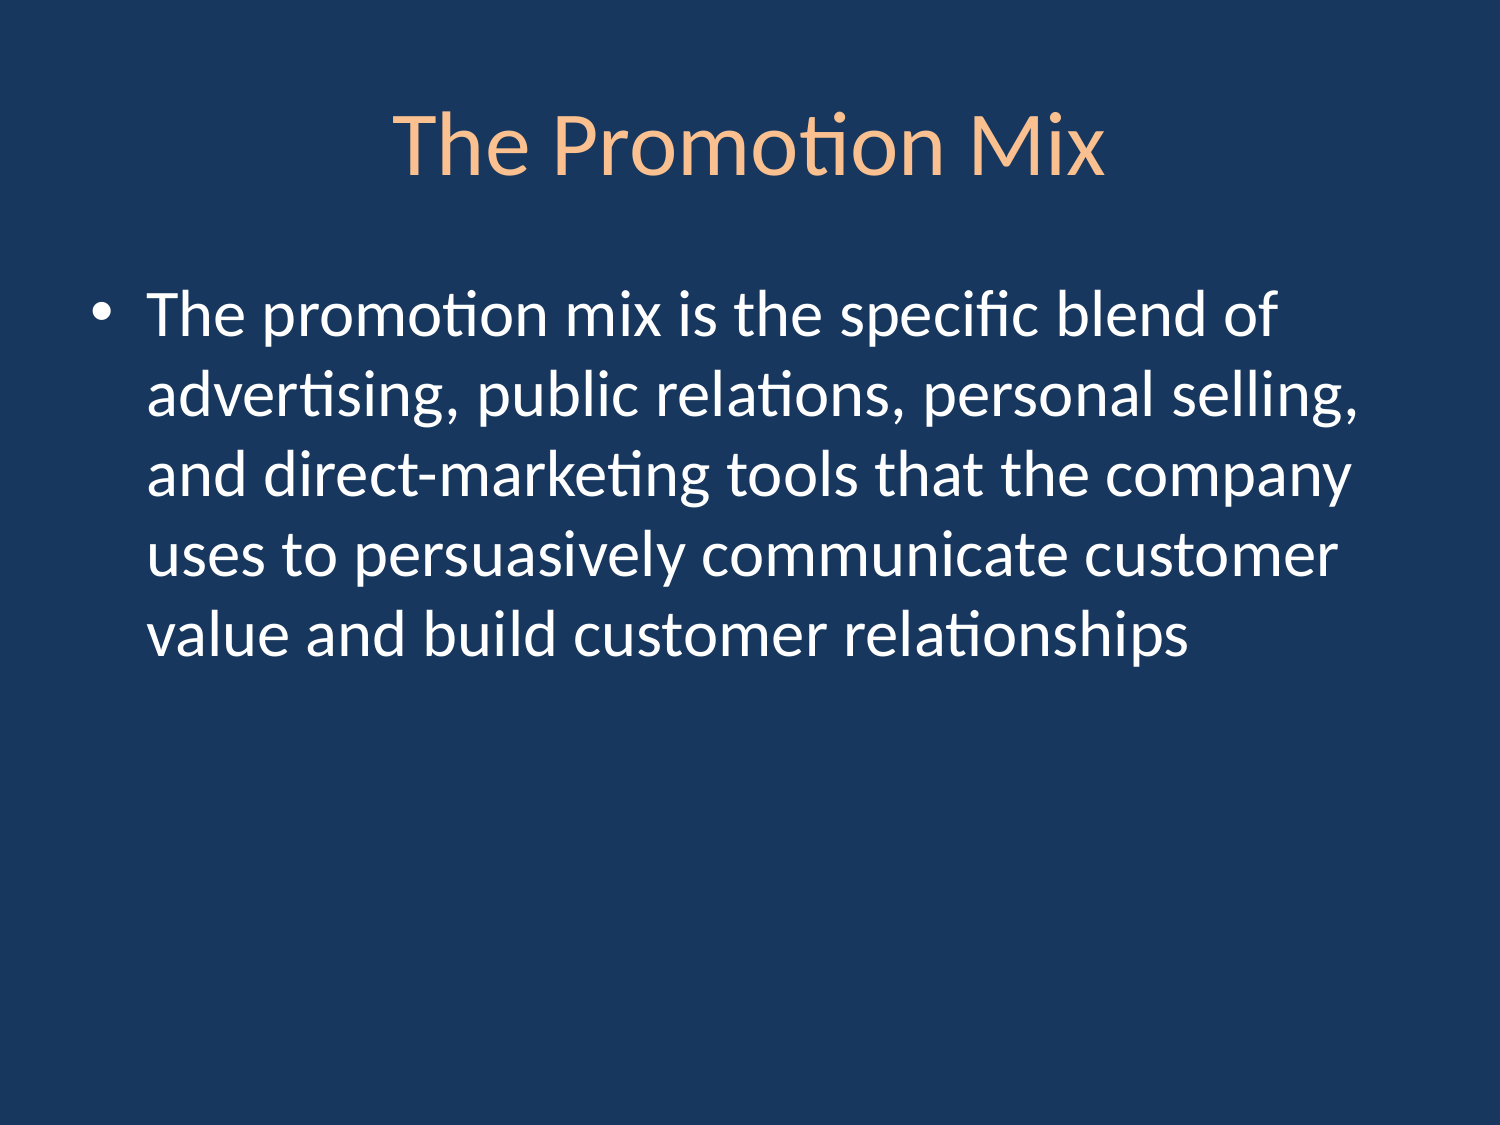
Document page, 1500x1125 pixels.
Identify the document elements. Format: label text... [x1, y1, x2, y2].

list The promotion mix is the specific blend of advertising, public relations, personal selling, and direct-marketing tools that the company uses to persuasively communicate customer value and build customer relationships [75, 262, 1425, 1005]
title The Promotion Mix [75, 45, 1425, 233]
